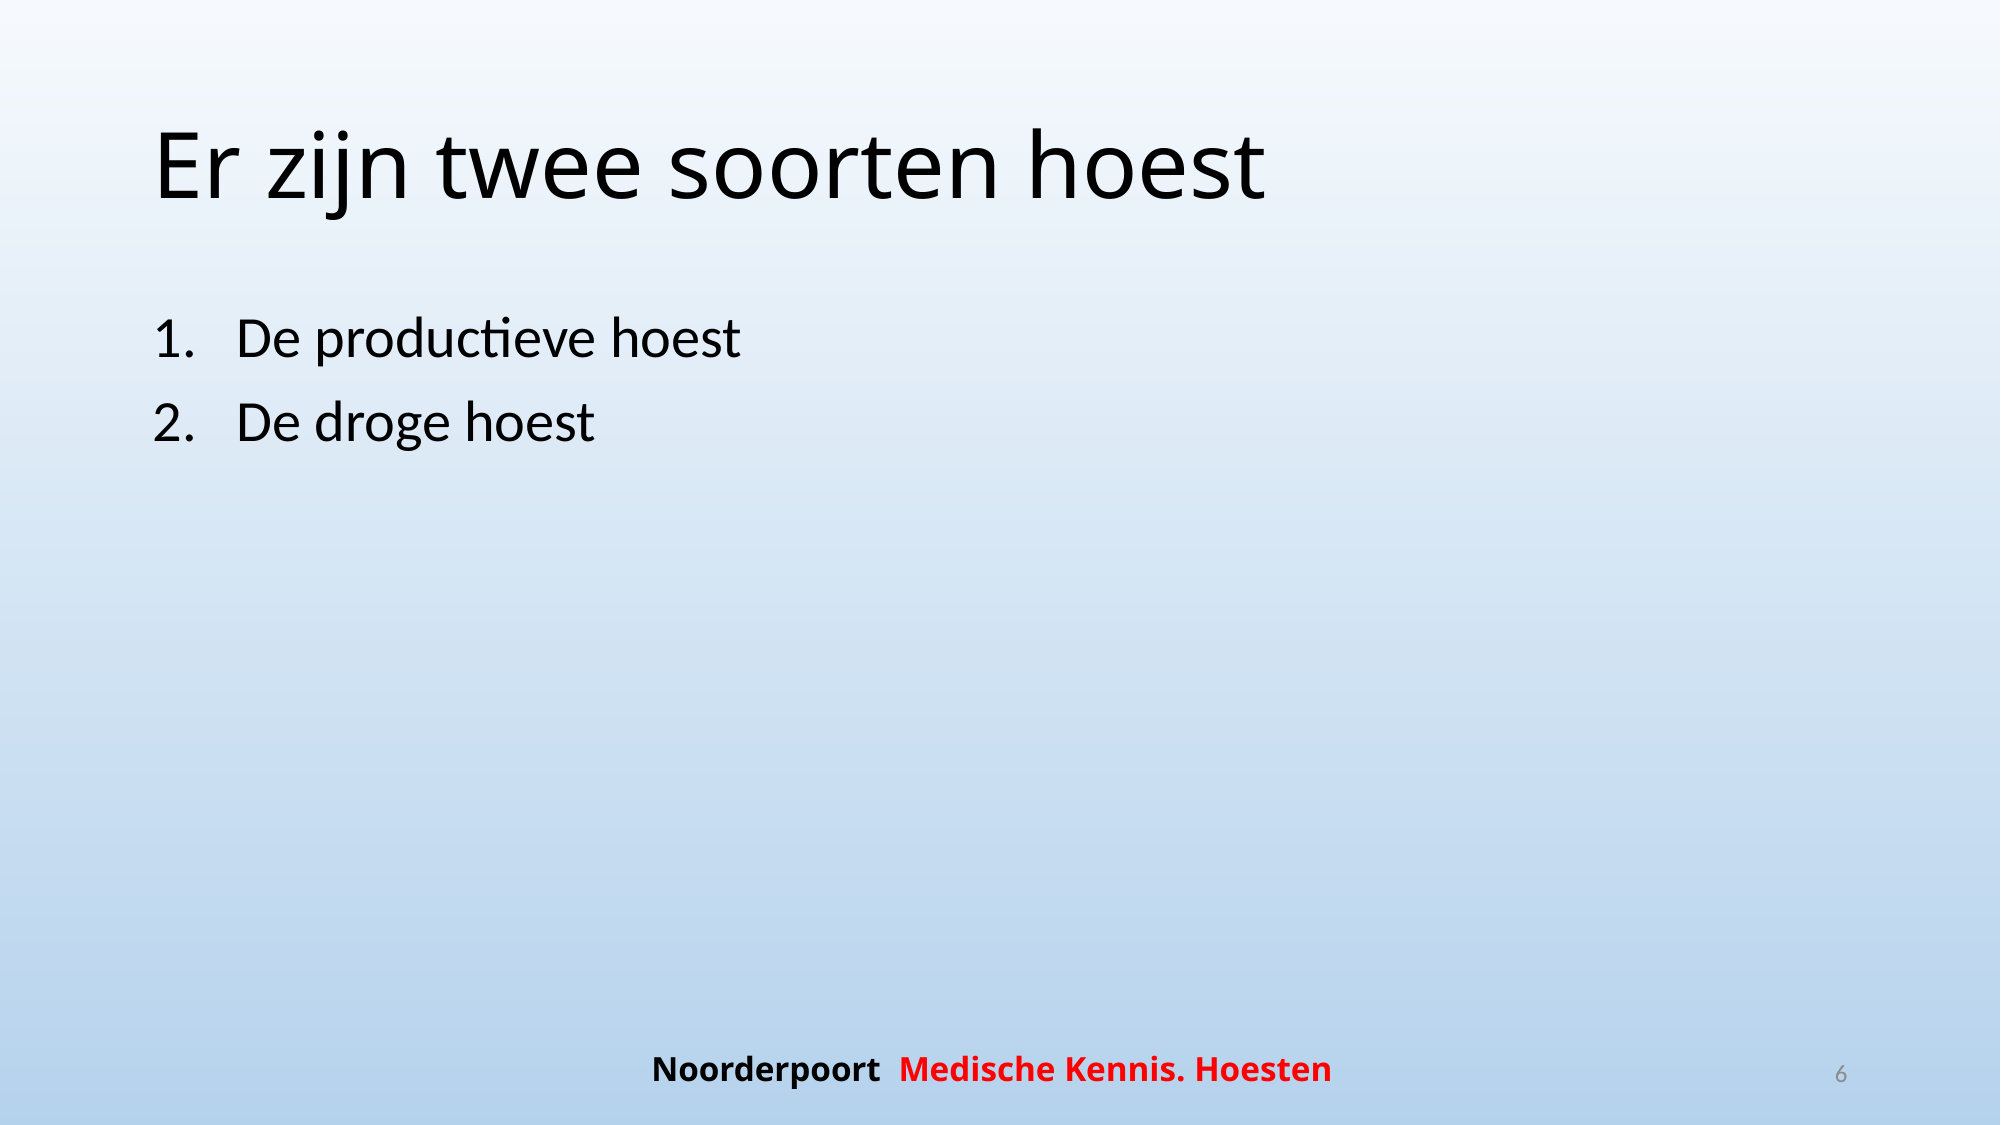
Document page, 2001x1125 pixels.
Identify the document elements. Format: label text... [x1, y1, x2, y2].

footer Noorderpoort Medische Kennis. Hoesten [249, 1038, 1770, 1099]
title Er zijn twee soorten hoest [137, 59, 1863, 278]
slide_number 6 [1412, 1042, 1863, 1103]
list De productieve hoest De droge hoest [137, 299, 1863, 1014]
